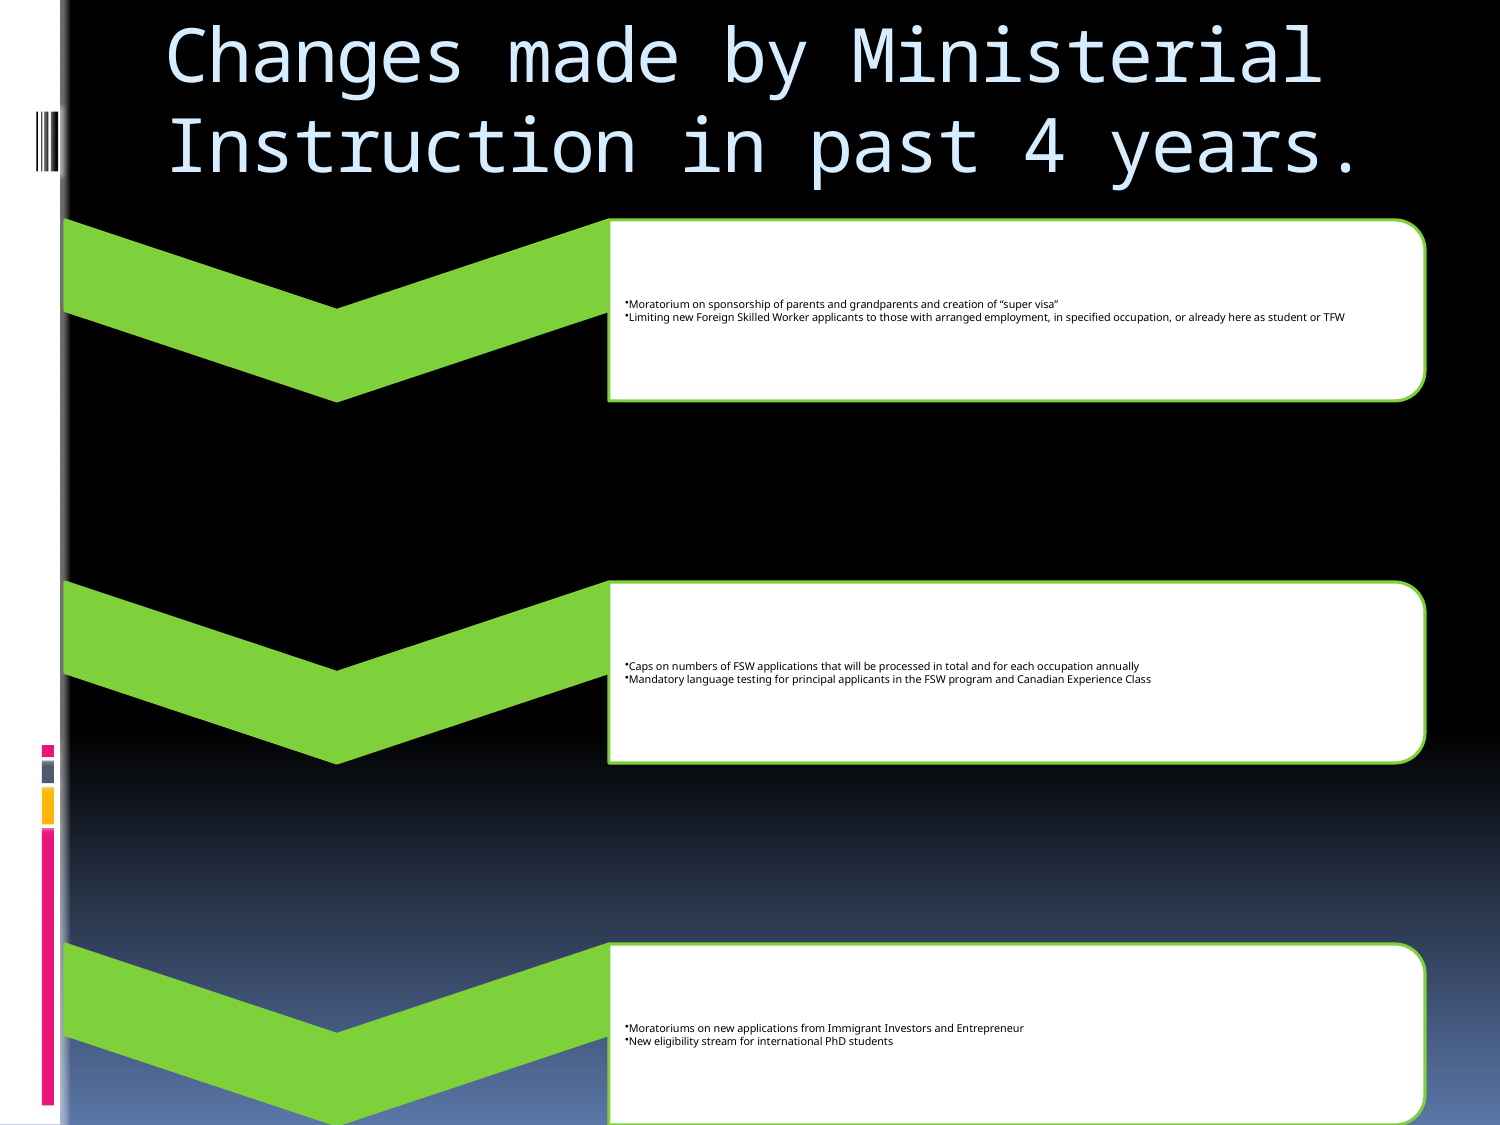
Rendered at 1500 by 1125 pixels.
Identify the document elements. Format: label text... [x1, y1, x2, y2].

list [64, 219, 1426, 1125]
title Changes made by Ministerial Instruction in past 4 years. [150, 0, 1425, 126]
